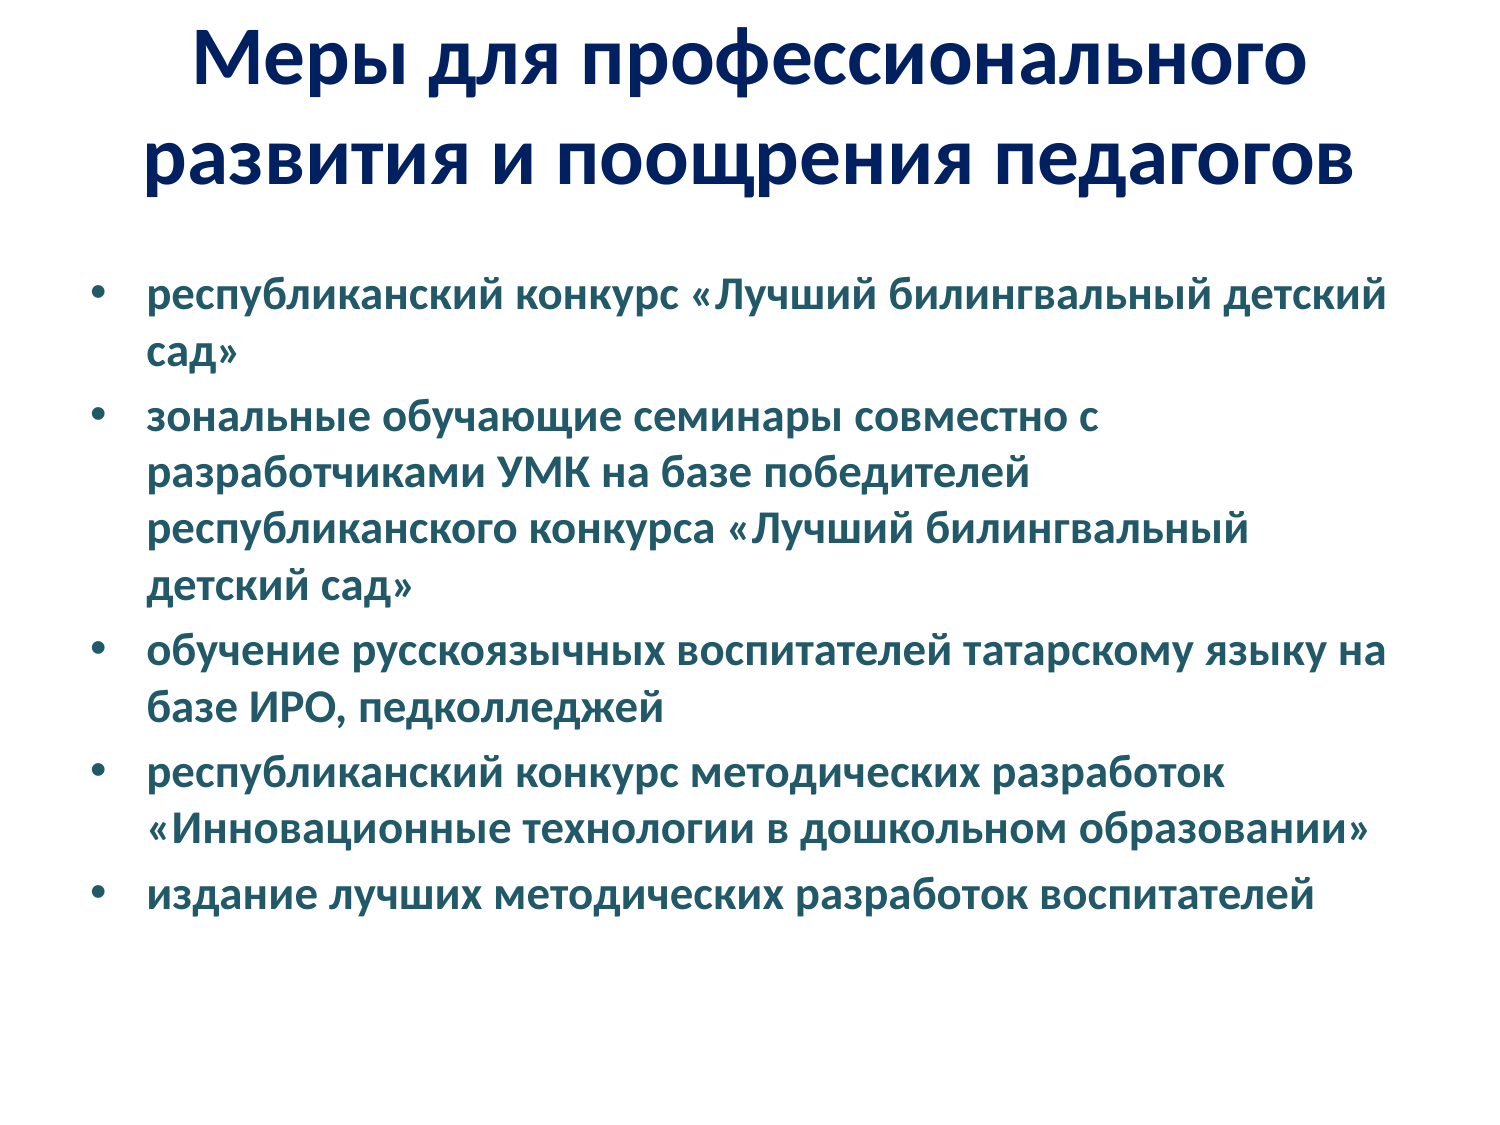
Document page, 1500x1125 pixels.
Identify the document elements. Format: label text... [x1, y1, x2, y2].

list республиканский конкурс «Лучший билингвальный детский сад» зональные обучающие семинары совместно с разработчиками УМК на базе победителей республиканского конкурса «Лучший билингвальный детский сад» обучение русскоязычных воспитателей татарскому языку на базе ИРО, педколледжей республиканский конкурс методических разработок «Инновационные технологии в дошкольном образовании» издание лучших методических разработок воспитателей [75, 255, 1425, 996]
title Меры для профессионального развития и поощрения педагогов [75, 7, 1425, 195]
